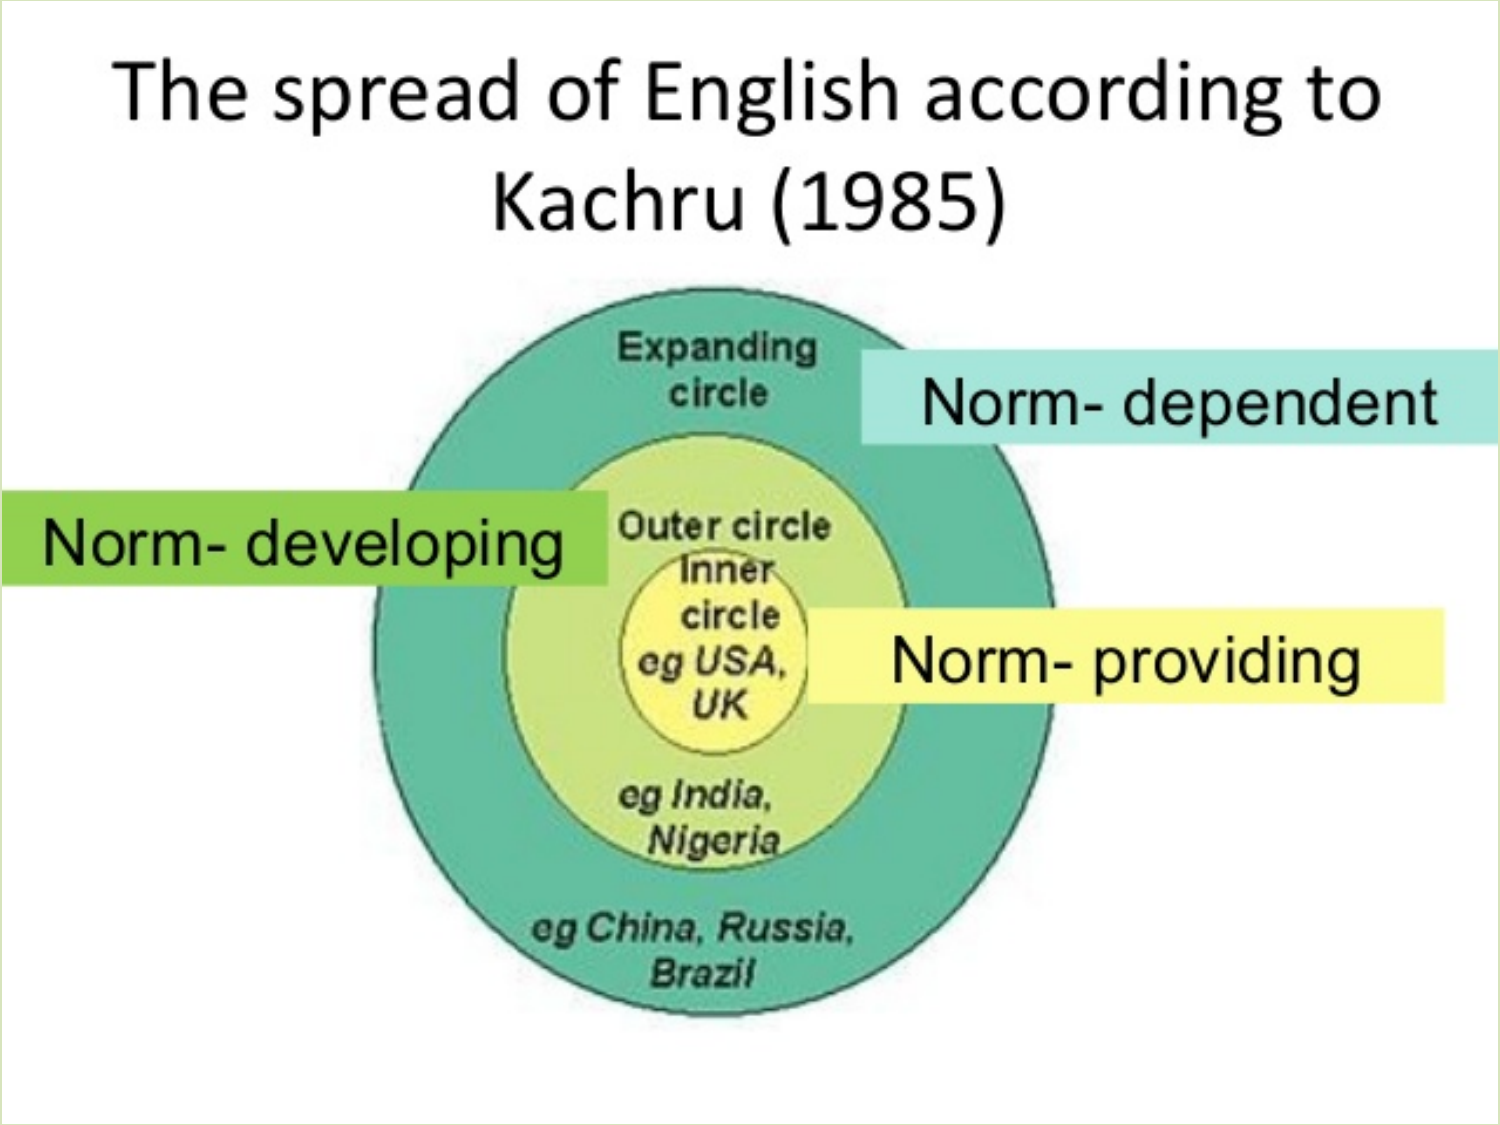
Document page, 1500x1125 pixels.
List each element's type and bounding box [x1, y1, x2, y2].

list [2, 1, 1498, 1124]
